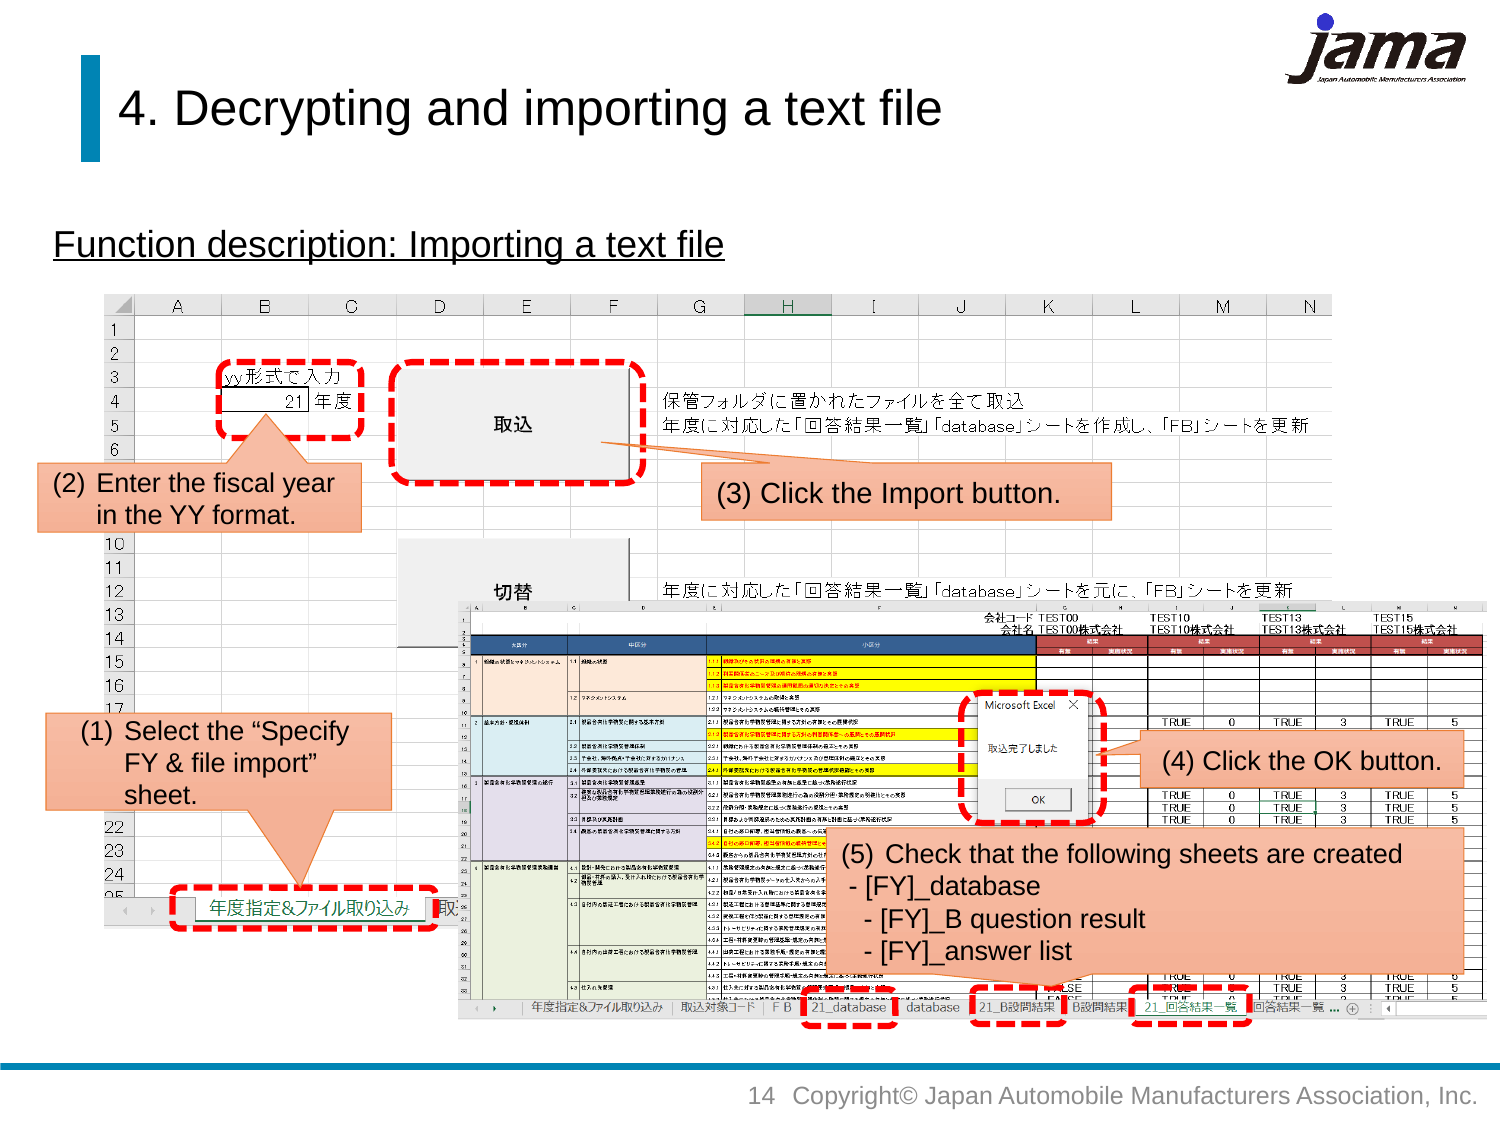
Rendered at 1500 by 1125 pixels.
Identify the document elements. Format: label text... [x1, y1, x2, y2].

text_box [1131, 1020, 1251, 1026]
text_box (1) Select the “Specify FY & file import” sheet. [45, 712, 104, 811]
list Function description: Importing a text file [37, 217, 1332, 288]
text_box [802, 1020, 897, 1027]
text_box [971, 1020, 1065, 1026]
text_box (2) Enter the fiscal year in the YY format. [37, 462, 104, 533]
picture [1285, 13, 1466, 84]
footer Copyright© Japan Automobile Manufacturers Association, Inc. [931, 1065, 1500, 1125]
title 4. Decrypting and importing a text file [103, 59, 1397, 159]
slide_number 14 [592, 1065, 931, 1125]
picture [104, 294, 1487, 1020]
